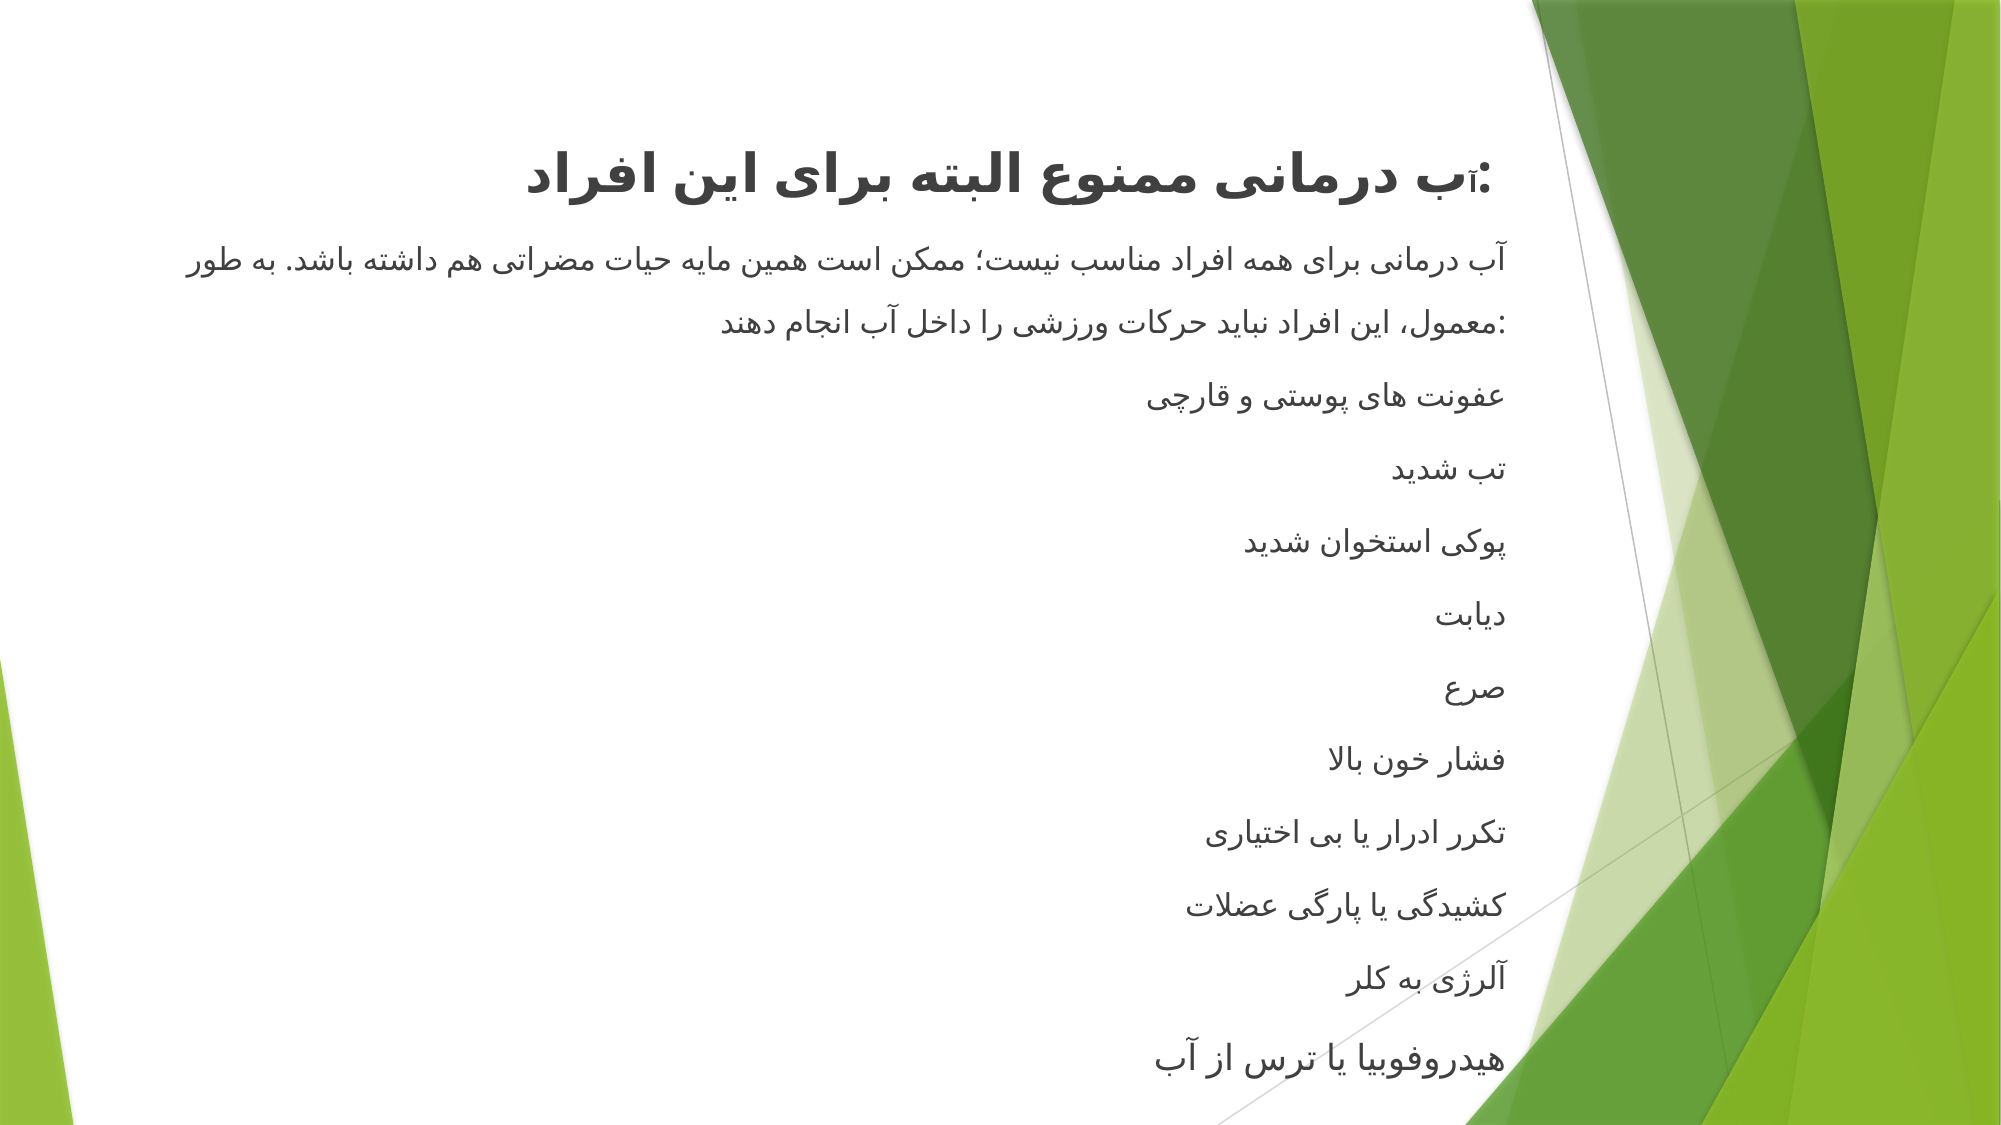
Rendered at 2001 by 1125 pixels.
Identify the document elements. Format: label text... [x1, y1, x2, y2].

list آب درمانی ممنوع البته برای این افراد: آب درمانی برای همه افراد مناسب نیست؛ ممکن است همین مایه حیات مضراتی هم داشته باشد. به طور معمول، این افراد نباید حرکات ورزشی را داخل آب انجام دهند: عفونت های پوستی و قارچی تب شدید پوکی استخوان شدید دیابت صرع فشار خون بالا تکرر ادرار یا بی اختیاری کشیدگی یا پارگی عضلات آلرژی به کلر هیدروفوبیا یا ترس از آب [111, 131, 1522, 1091]
